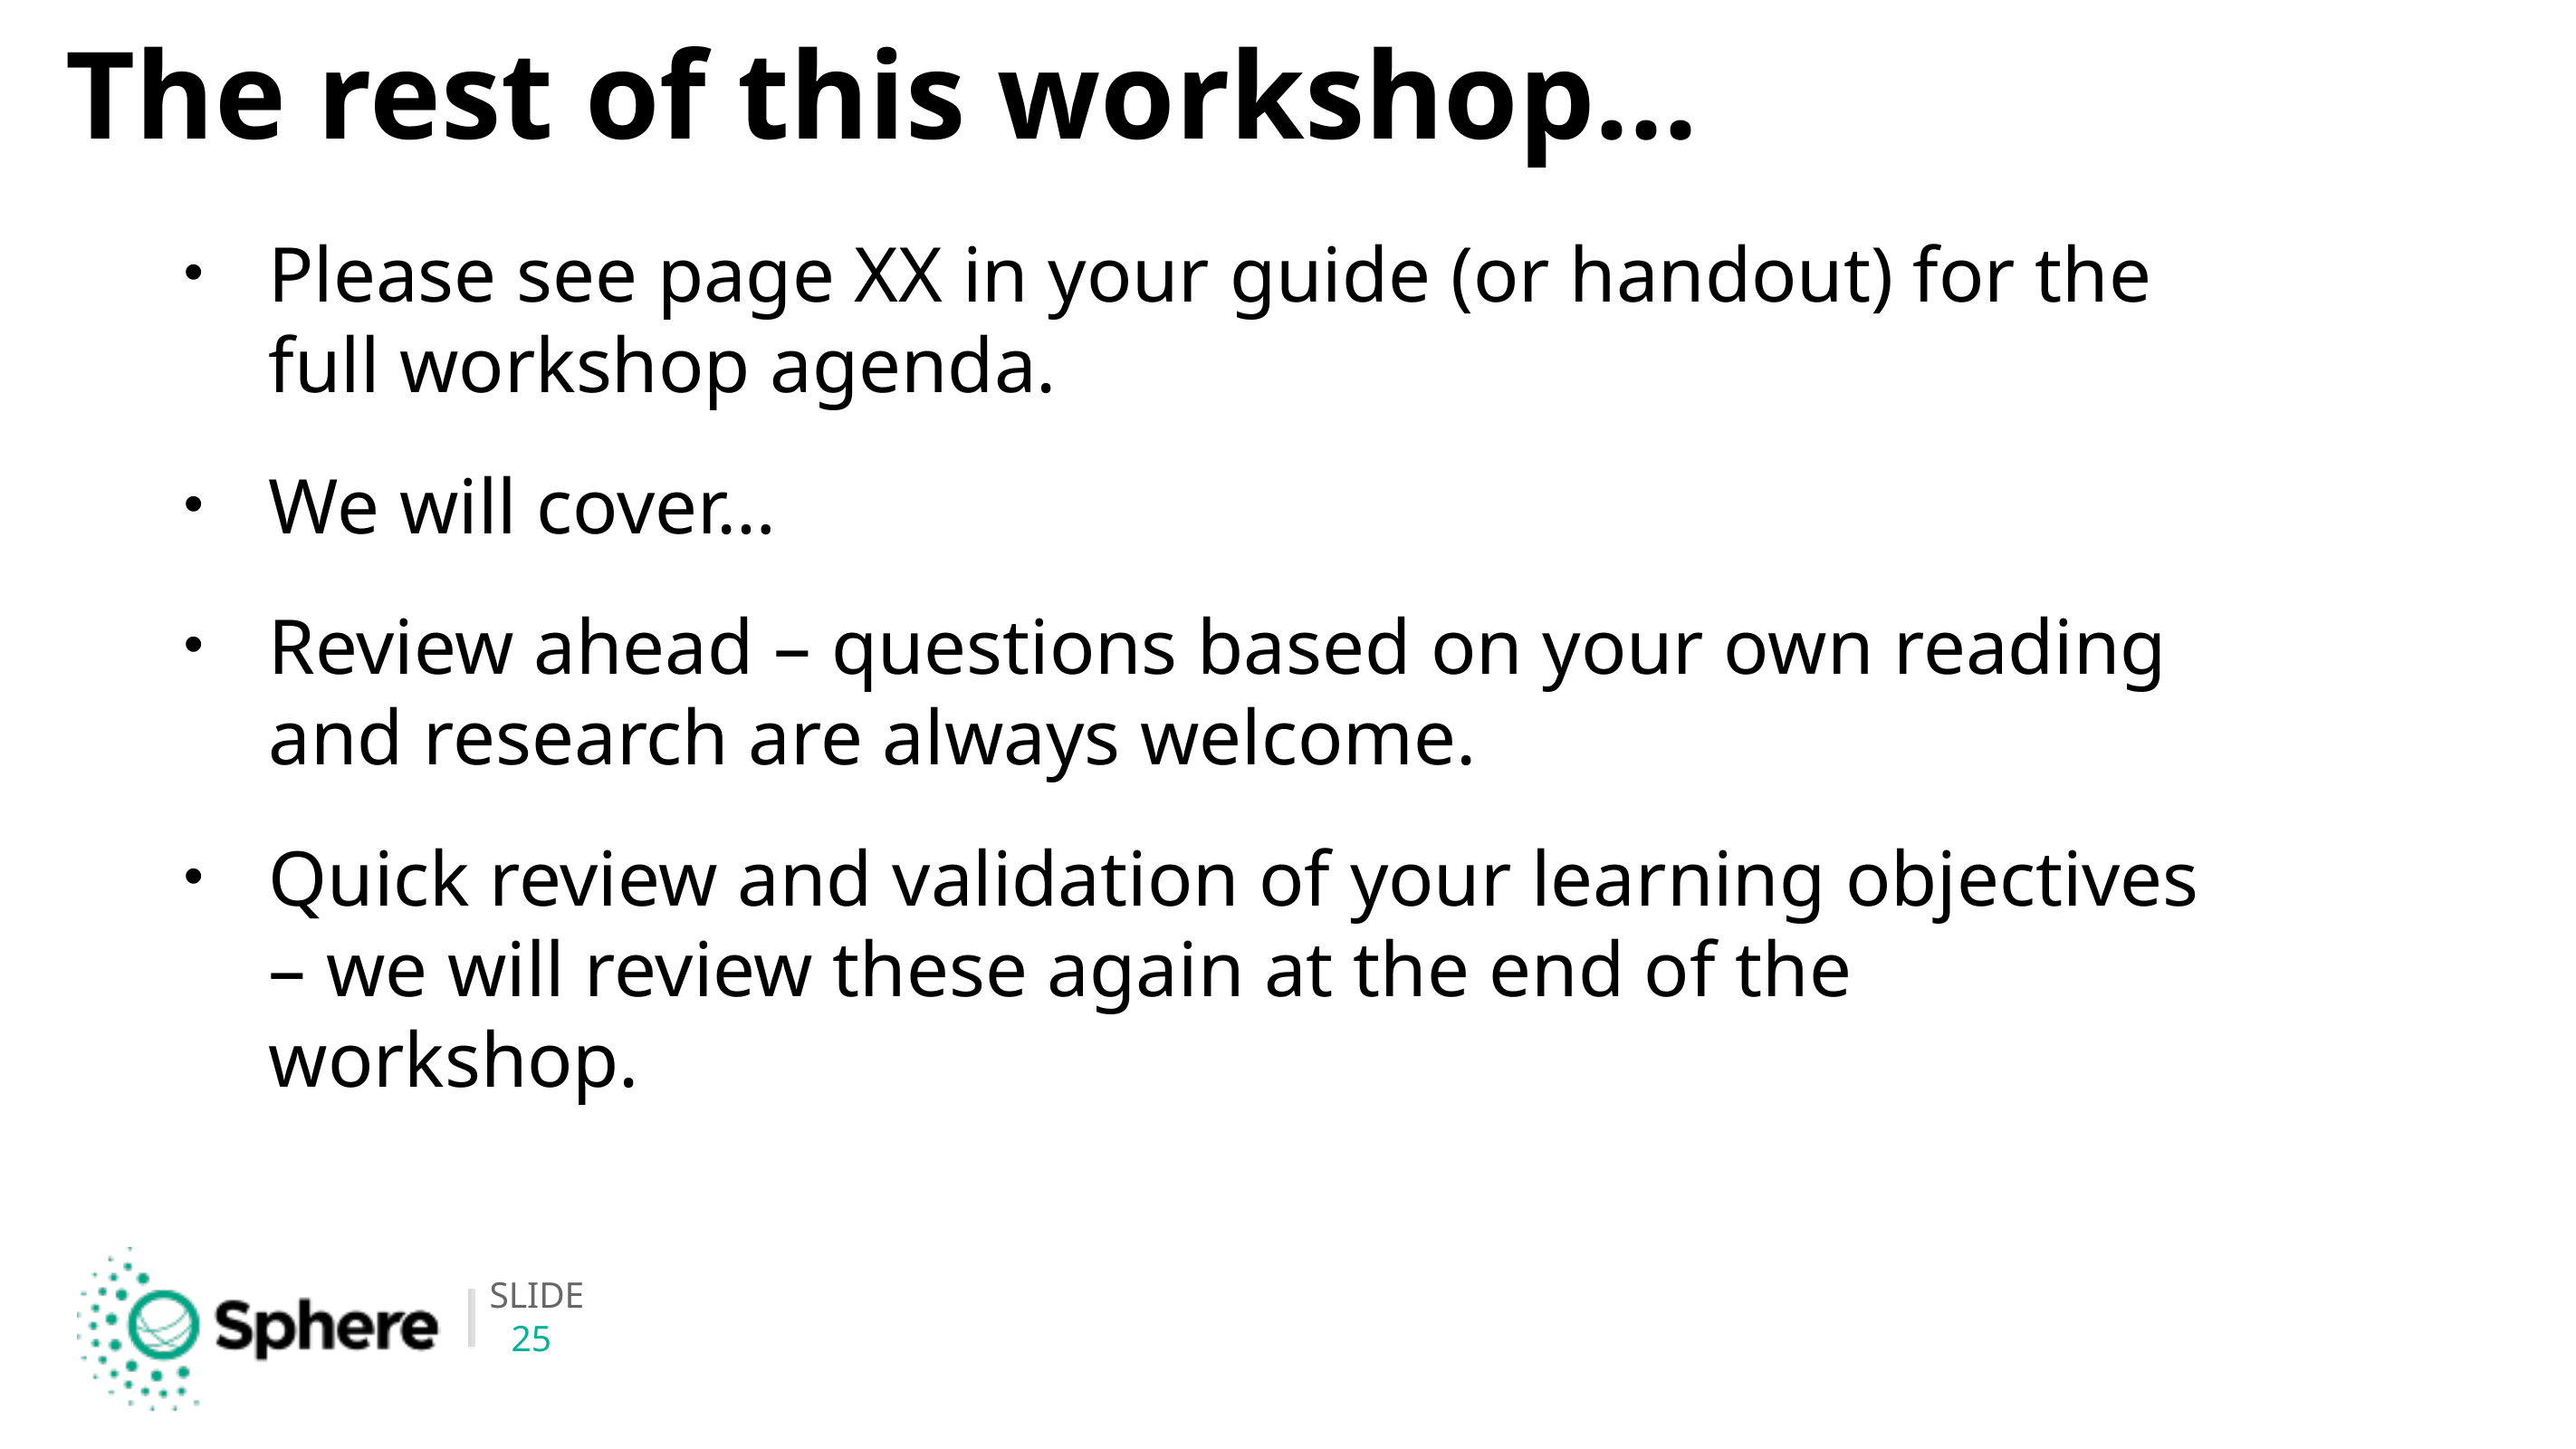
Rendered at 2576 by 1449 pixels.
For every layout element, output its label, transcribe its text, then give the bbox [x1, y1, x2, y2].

picture [77, 1247, 441, 1414]
title The rest of this workshop… [57, 10, 2131, 179]
picture [468, 1289, 479, 1349]
list Please see page XX in your guide (or handout) for the full workshop agenda. We will cover… Review ahead – questions based on your own reading and research are always welcome. Quick review and validation of your learning objectives – we will review these again at the end of the workshop. [176, 218, 2250, 1257]
slide_number 25 [503, 1308, 563, 1367]
